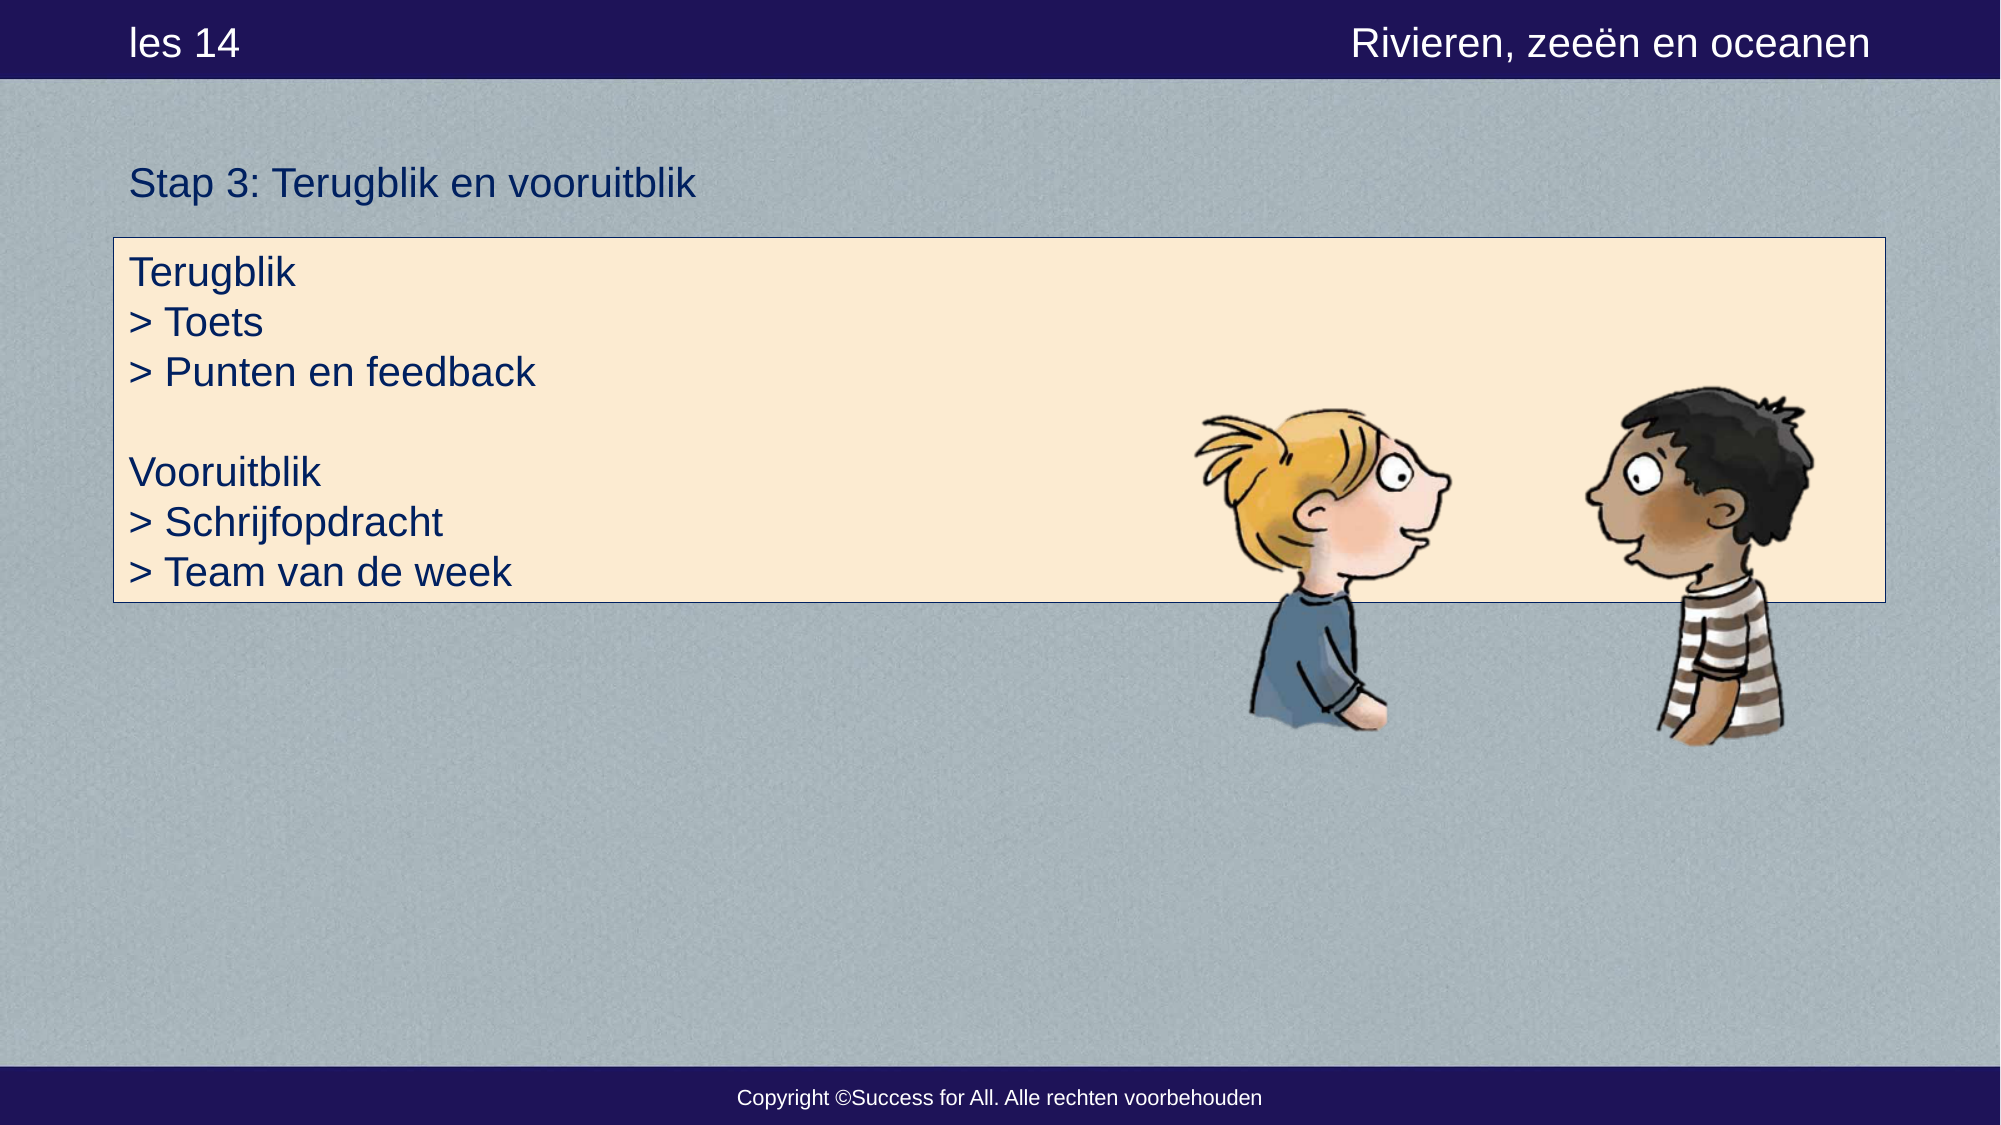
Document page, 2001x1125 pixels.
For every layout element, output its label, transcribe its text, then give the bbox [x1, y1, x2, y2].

text_box Rivieren, zeeën en oceanen [999, 8, 1886, 73]
text_box Copyright ©Success for All. Alle rechten voorbehouden [0, 1076, 2000, 1125]
text_box Stap 3: Terugblik en vooruitblik [113, 148, 1635, 214]
text_box Terugblik > Toets > Punten en feedback Vooruitblik > Schrijfopdracht > Team van de week [113, 237, 1886, 603]
text_box les 14 [114, 8, 354, 73]
picture [0, 0, 2001, 1125]
